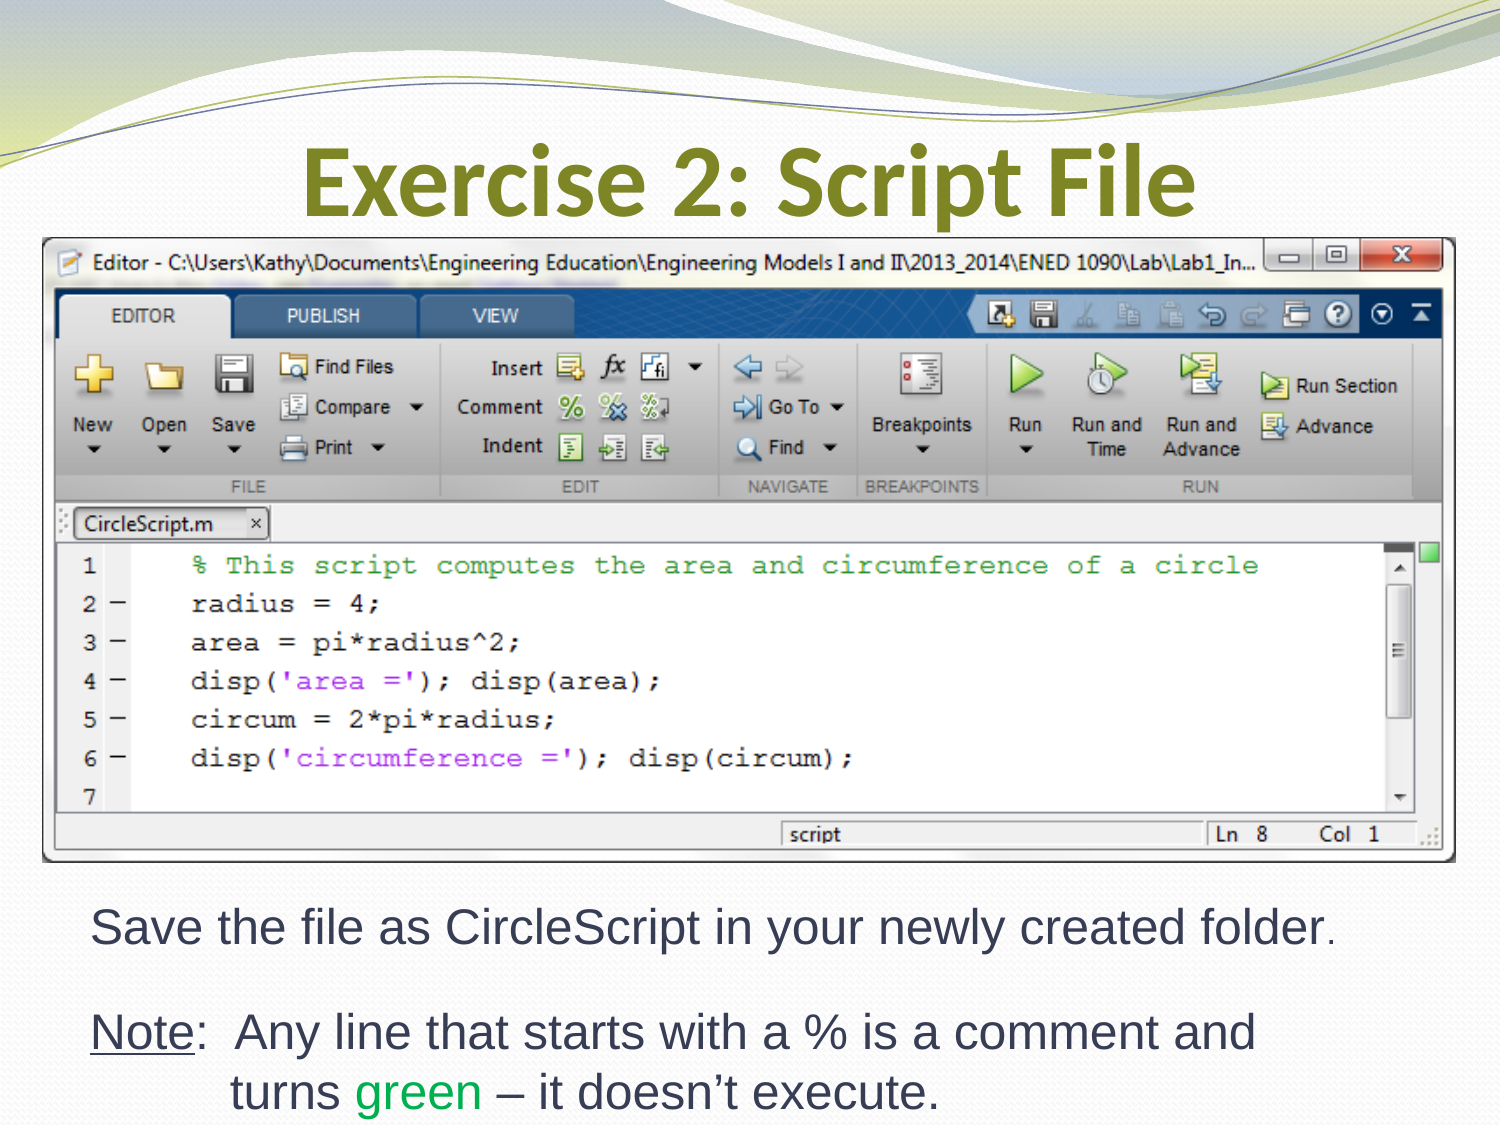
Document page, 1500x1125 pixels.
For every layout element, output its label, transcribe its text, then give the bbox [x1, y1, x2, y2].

text_box Save the file as CircleScript in your newly created folder. Note: Any line that starts with a % is a comment and turns green – it doesn’t execute. [75, 887, 1456, 1125]
title Exercise 2: Script File [75, 50, 1425, 236]
picture [42, 237, 1456, 863]
